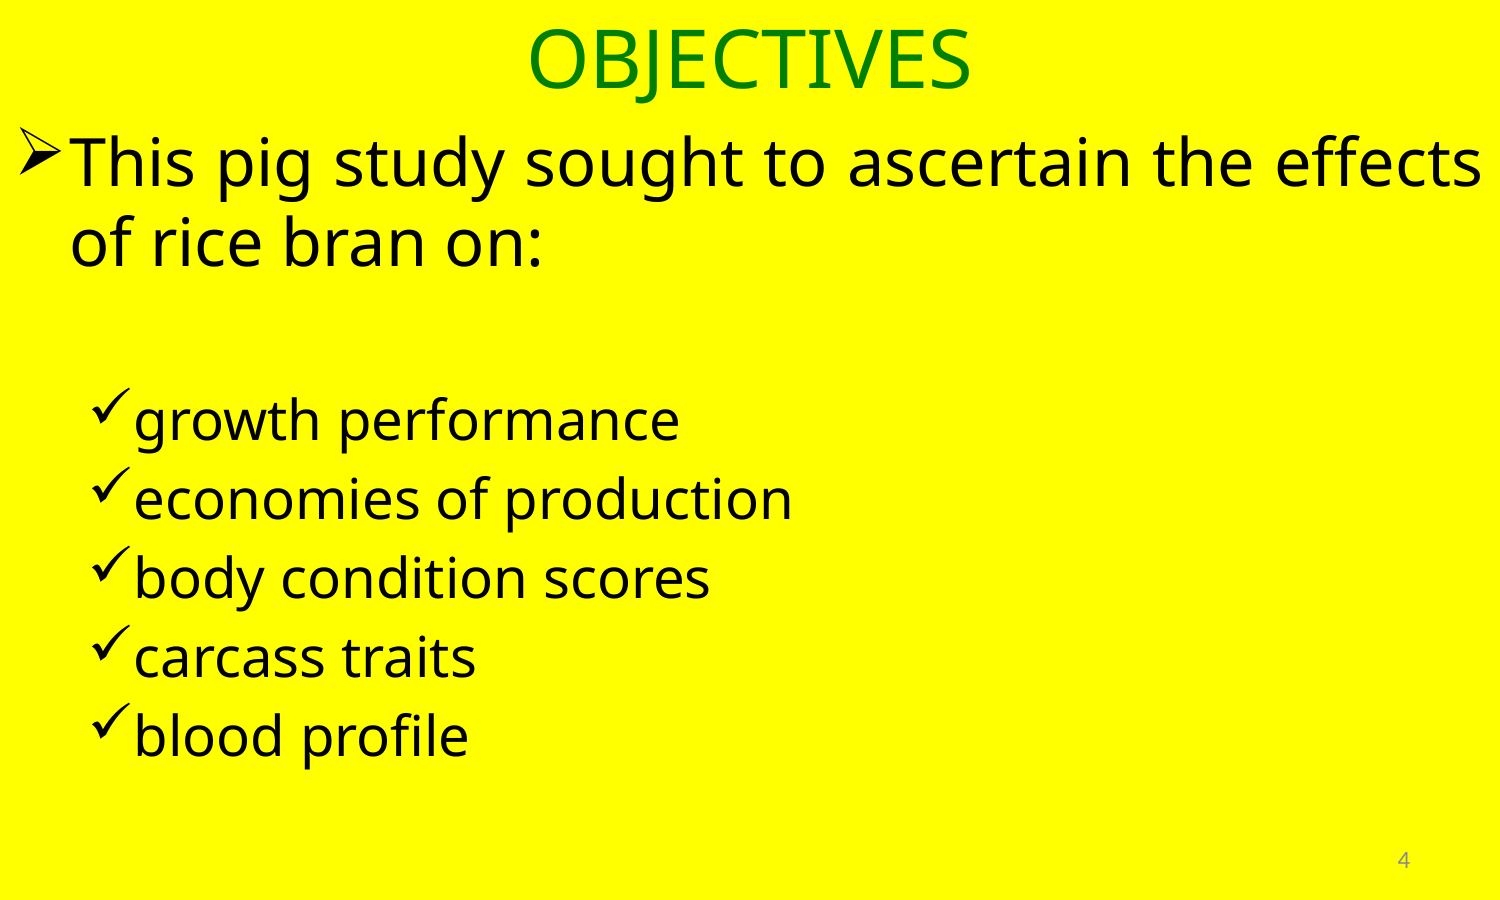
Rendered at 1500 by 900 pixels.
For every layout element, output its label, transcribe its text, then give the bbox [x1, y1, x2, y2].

title OBJECTIVES [75, 0, 1425, 112]
list This pig study sought to ascertain the effects of rice bran on: growth performance economies of production body condition scores carcass traits blood profile [0, 112, 1500, 900]
slide_number 4 [1074, 834, 1425, 882]
